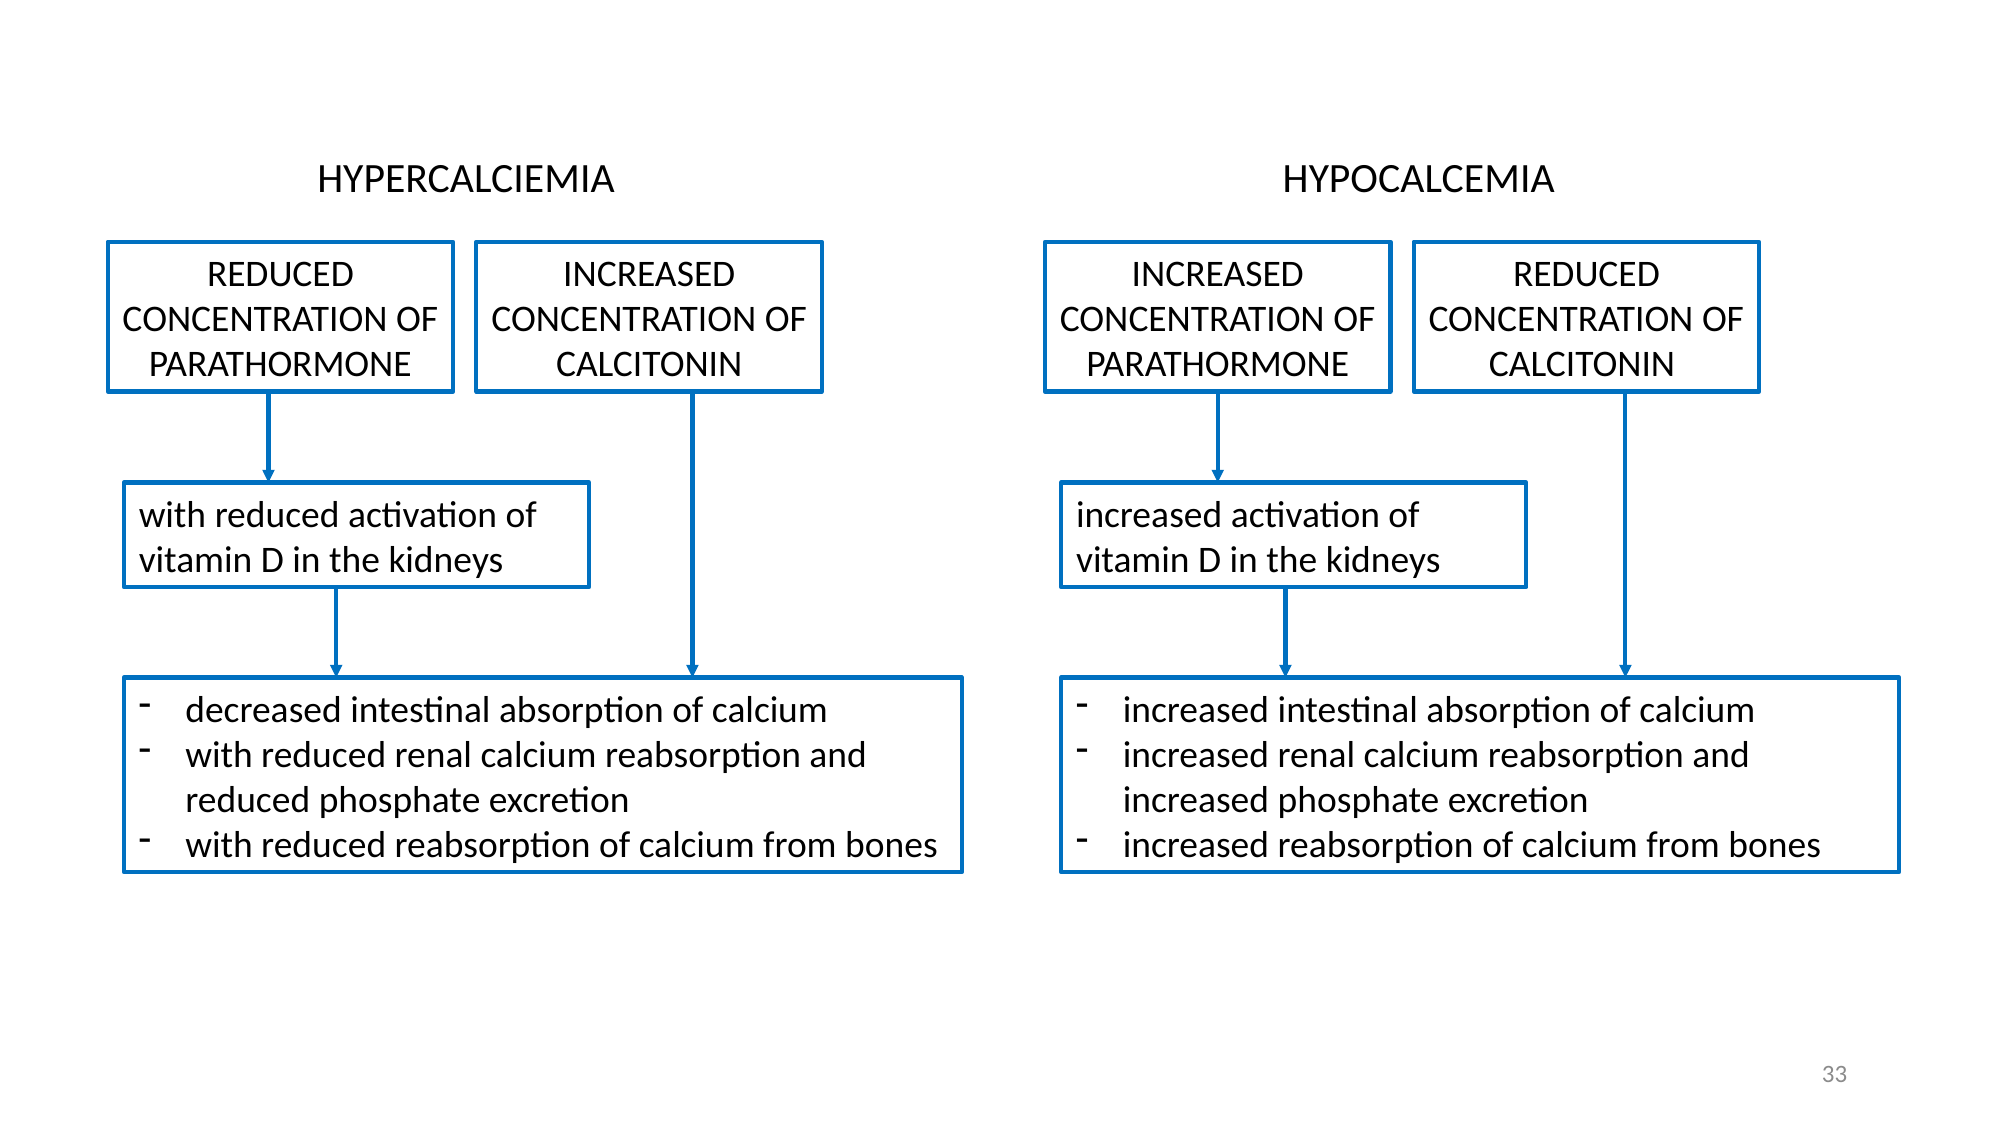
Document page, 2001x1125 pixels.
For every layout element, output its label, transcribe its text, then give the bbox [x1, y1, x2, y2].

text_box increased intestinal absorption of calcium increased renal calcium reabsorption and increased phosphate excretion increased reabsorption of calcium from bones [1061, 677, 1900, 873]
text_box decreased intestinal absorption of calcium with reduced renal calcium reabsorption and reduced phosphate excretion with reduced reabsorption of calcium from bones [123, 677, 962, 873]
text_box HYPERCALCIEMIA [302, 143, 631, 208]
text_box REDUCED CONCENTRATION OF PARATHORMONE [107, 241, 454, 392]
text_box increased activation of vitamin D in the kidneys [1061, 482, 1527, 588]
text_box REDUCED CONCENTRATION OF CALCITONIN [1413, 241, 1760, 392]
slide_number 33 [1412, 1042, 1863, 1103]
text_box HYPOCALCEMIA [1267, 143, 1570, 208]
text_box INCREASED CONCENTRATION OF PARATHORMONE [1044, 241, 1391, 392]
text_box INCREASED CONCENTRATION OF CALCITONIN [476, 241, 822, 392]
text_box with reduced activation of vitamin D in the kidneys [123, 482, 590, 588]
